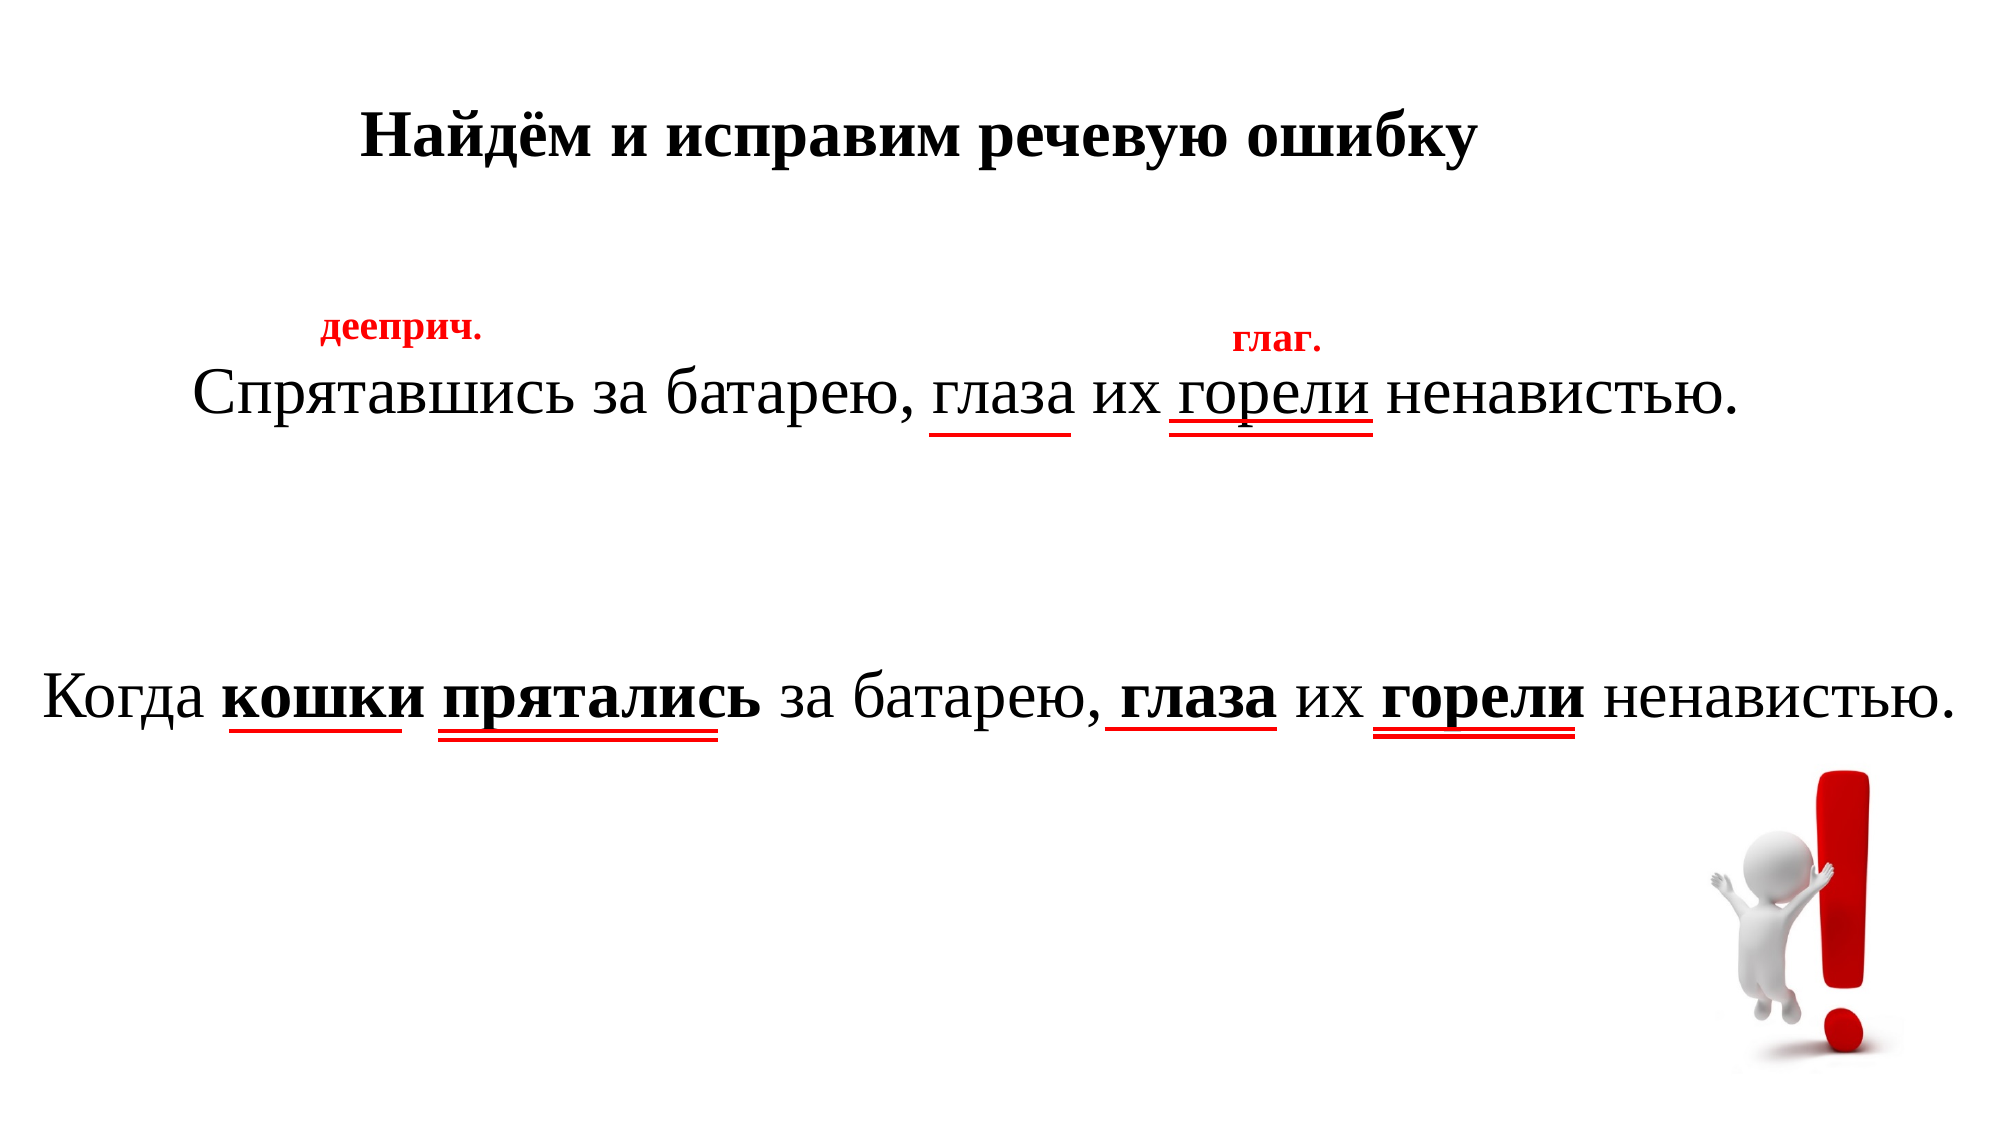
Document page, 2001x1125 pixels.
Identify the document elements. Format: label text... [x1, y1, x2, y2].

picture [1682, 753, 1912, 1080]
text_box Спрятавшись за батарею, глаза их горели ненавистью. [178, 339, 1758, 434]
text_box Когда кошки прятались за батарею, глаза их горели ненавистью. [27, 643, 1973, 739]
text_box Найдём и исправим речевую ошибку [346, 82, 1654, 178]
text_box дееприч. [305, 290, 498, 356]
text_box глаг. [1217, 302, 1337, 368]
